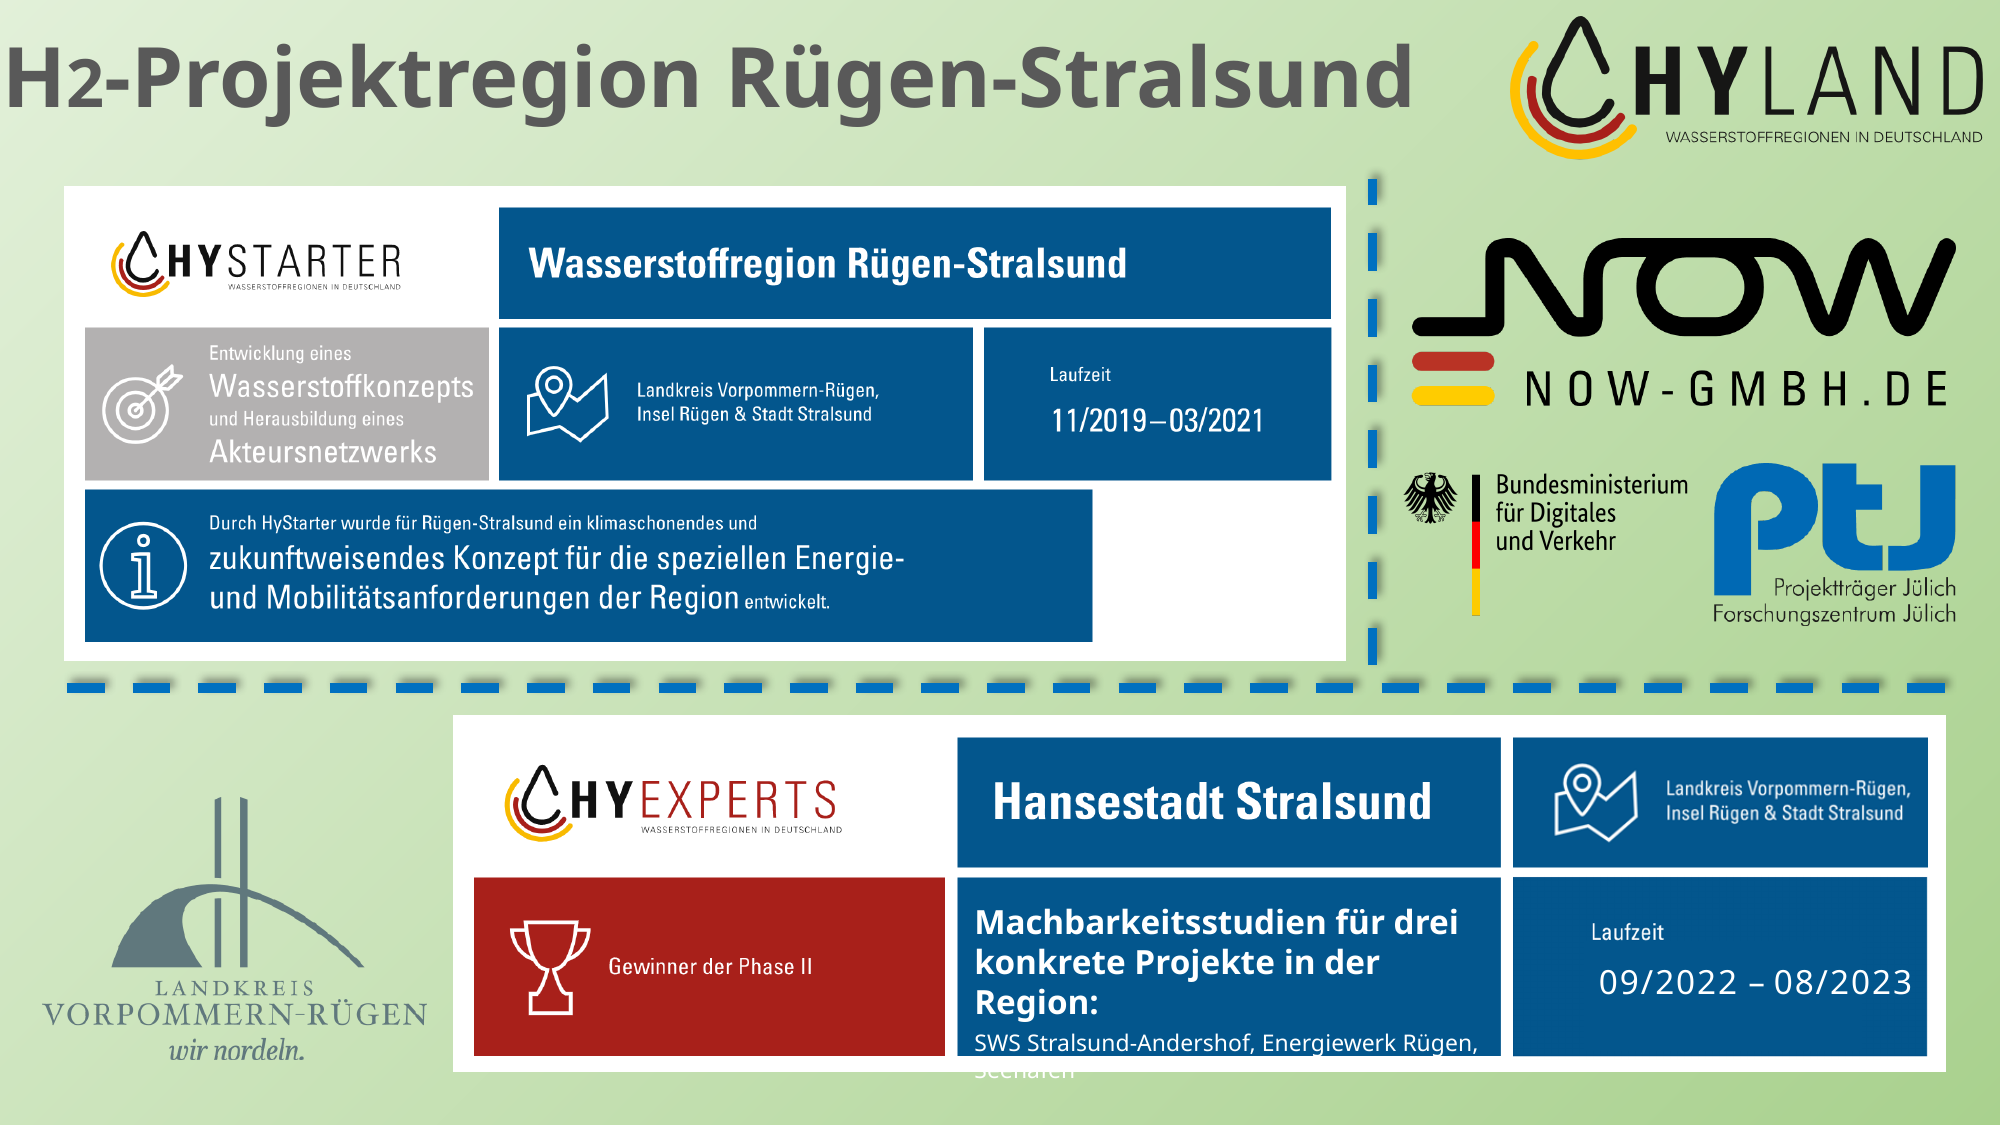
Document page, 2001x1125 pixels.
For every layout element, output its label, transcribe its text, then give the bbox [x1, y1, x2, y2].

picture [1411, 238, 1956, 406]
picture [453, 715, 1946, 1072]
picture [1510, 16, 1984, 160]
text_box H2-Projektregion Rügen-Stralsund [0, 16, 1447, 132]
picture [64, 186, 1346, 661]
picture [42, 797, 427, 1060]
picture [1349, 423, 1956, 667]
text_box Machbarkeitsstudien für drei konkrete Projekte in der Region: SWS Stralsund-Andershof, Energiewerk Rügen, Seehäfen [959, 1072, 1498, 1091]
